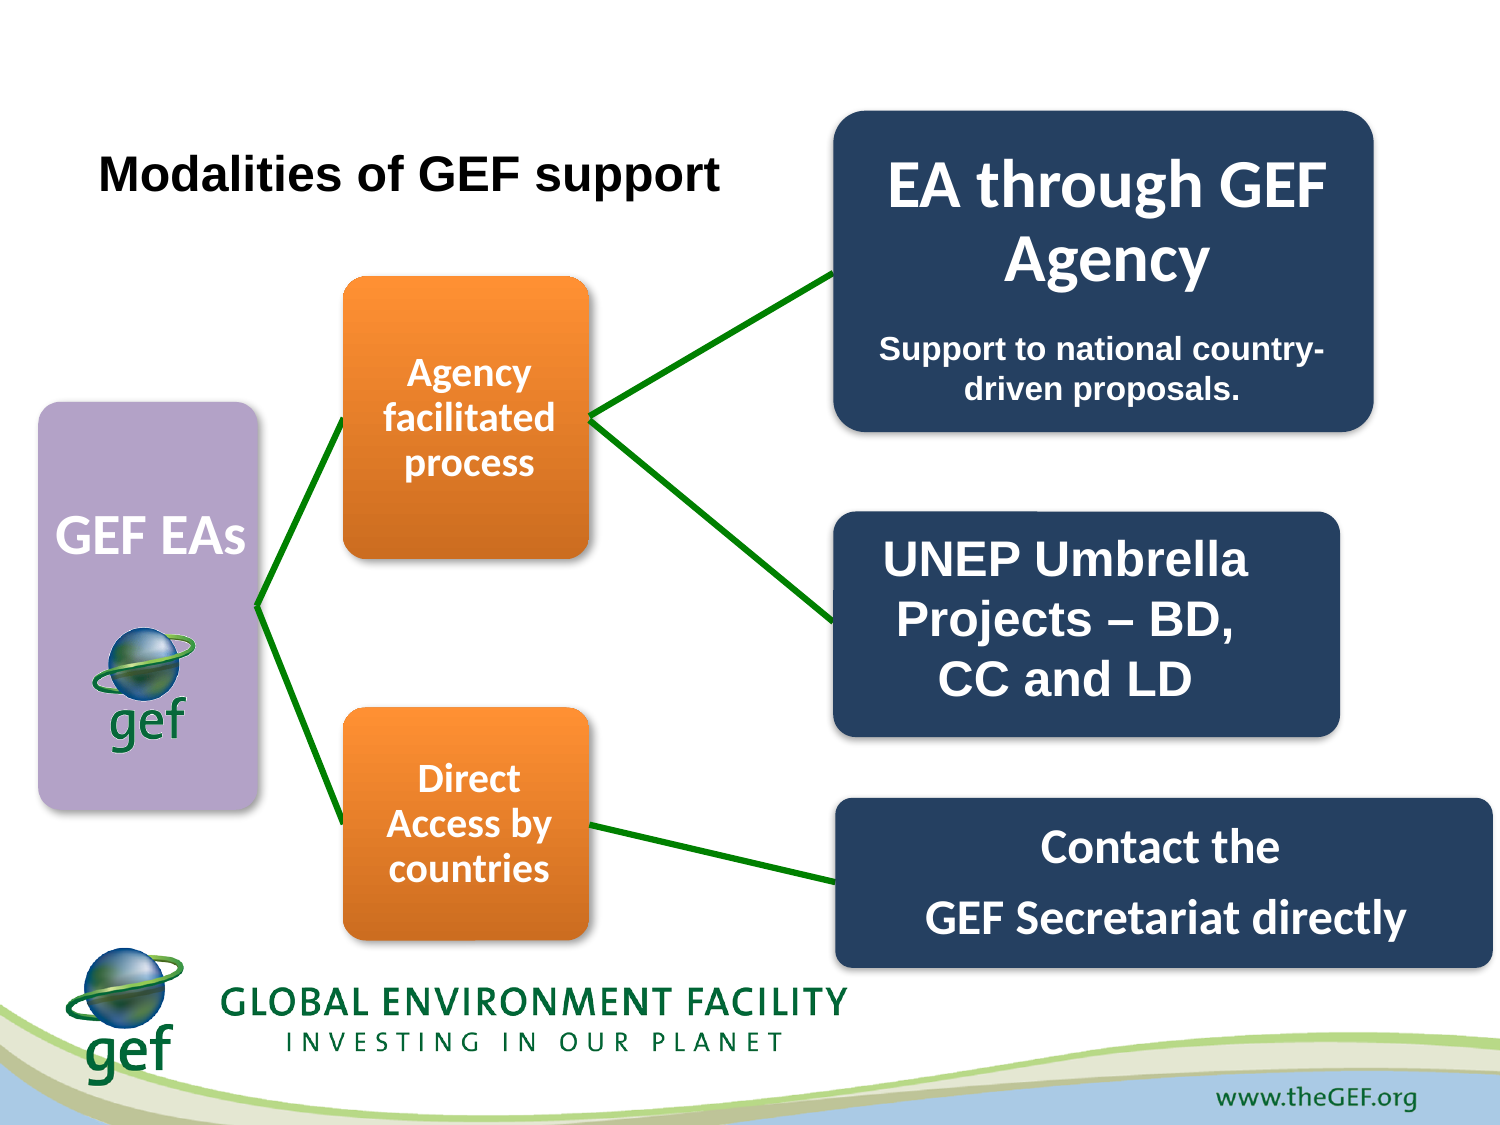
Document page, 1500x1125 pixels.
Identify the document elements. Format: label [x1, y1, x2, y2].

picture [0, 920, 1500, 1125]
text_box [37, 87, 1463, 938]
